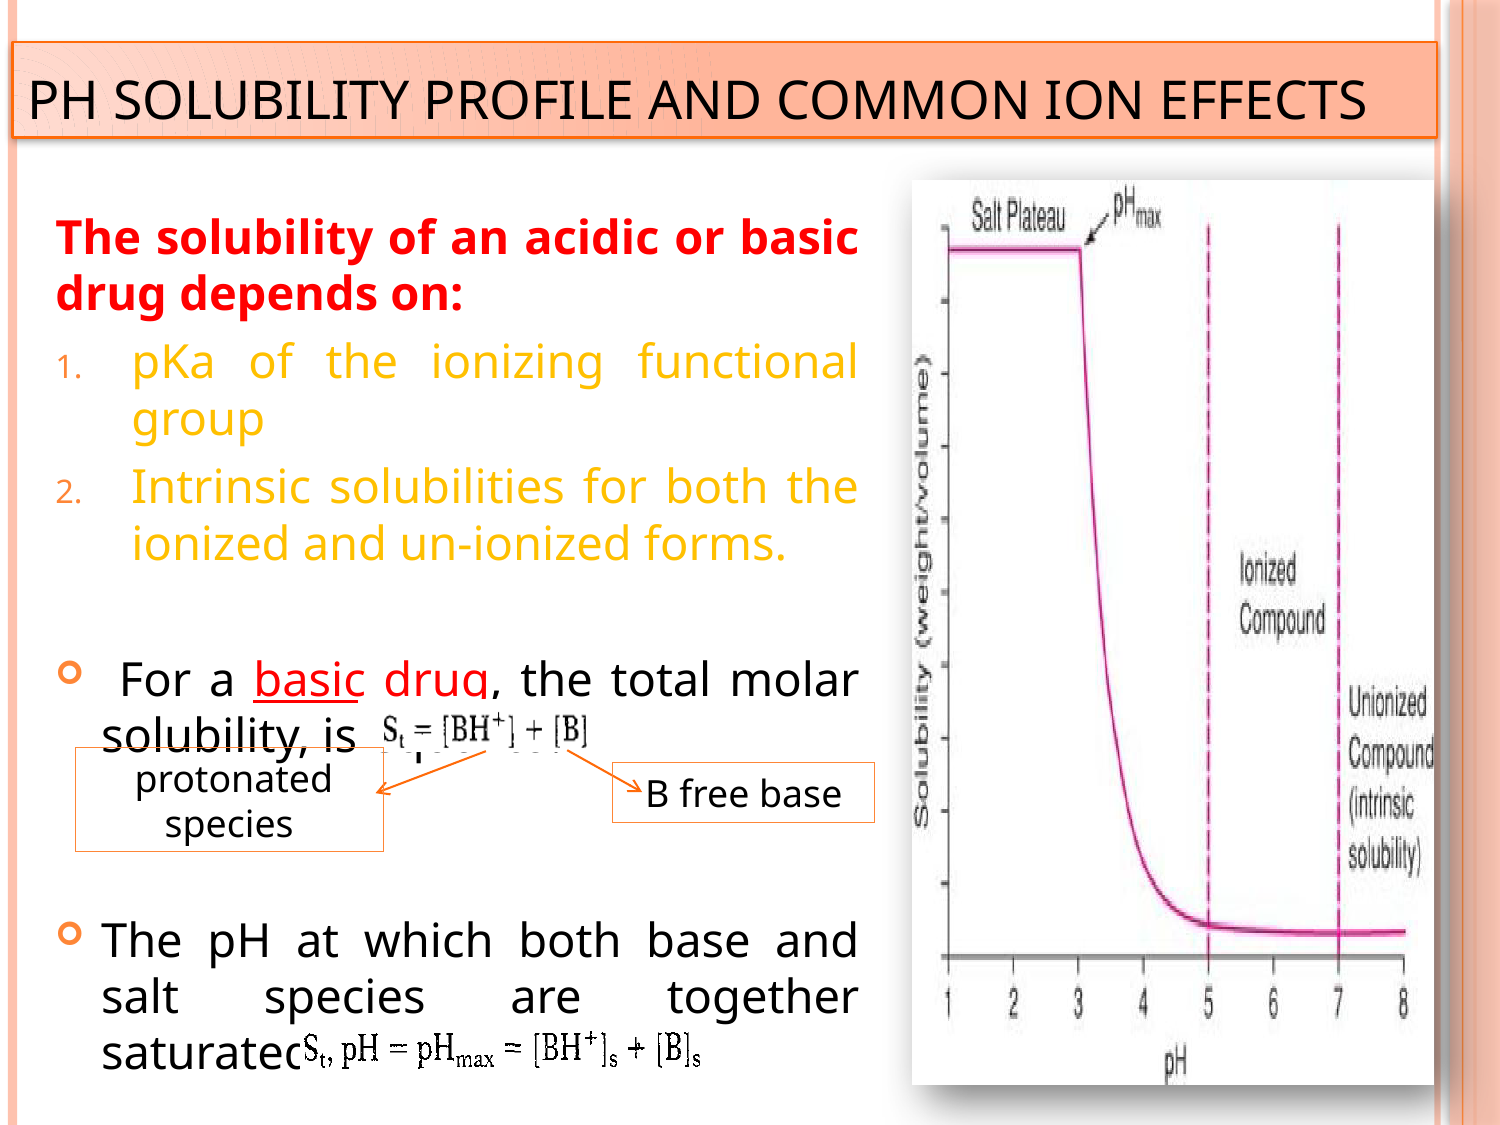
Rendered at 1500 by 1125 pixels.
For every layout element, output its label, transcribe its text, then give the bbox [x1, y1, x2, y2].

title pH Solubility Profile and Common Ion Effects [11, 41, 1438, 139]
picture [911, 180, 1434, 1086]
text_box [74, 699, 876, 1080]
